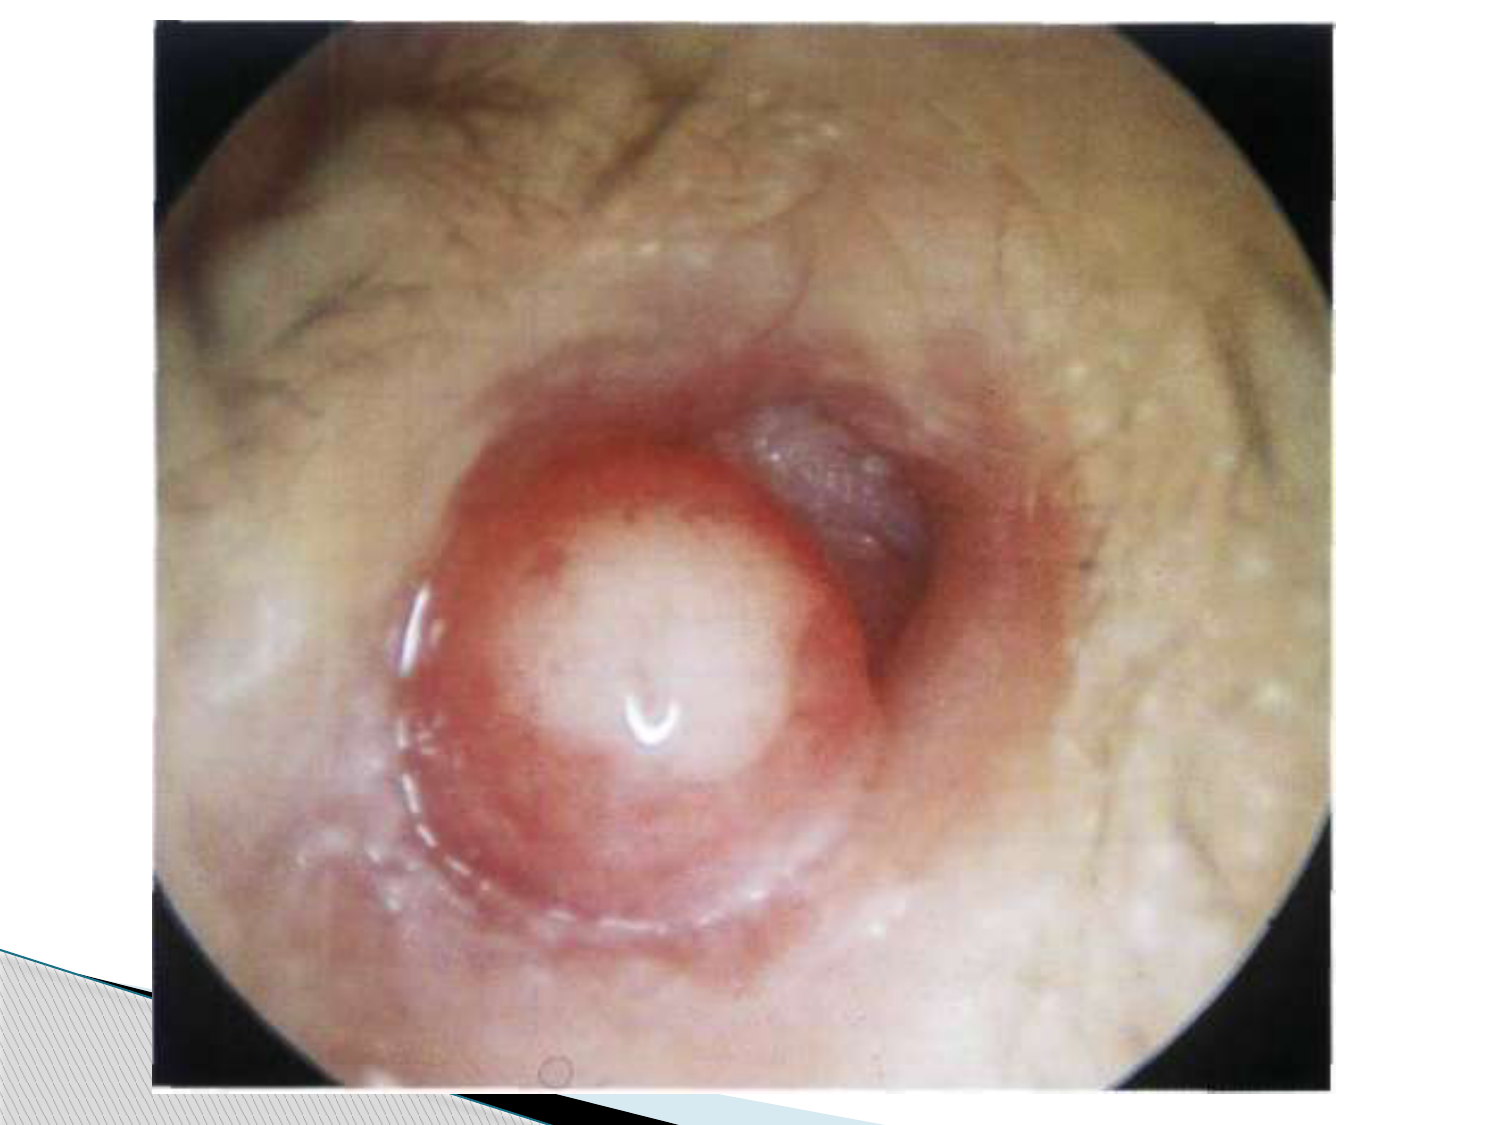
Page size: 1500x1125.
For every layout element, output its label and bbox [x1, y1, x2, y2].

picture [152, 20, 1337, 1094]
